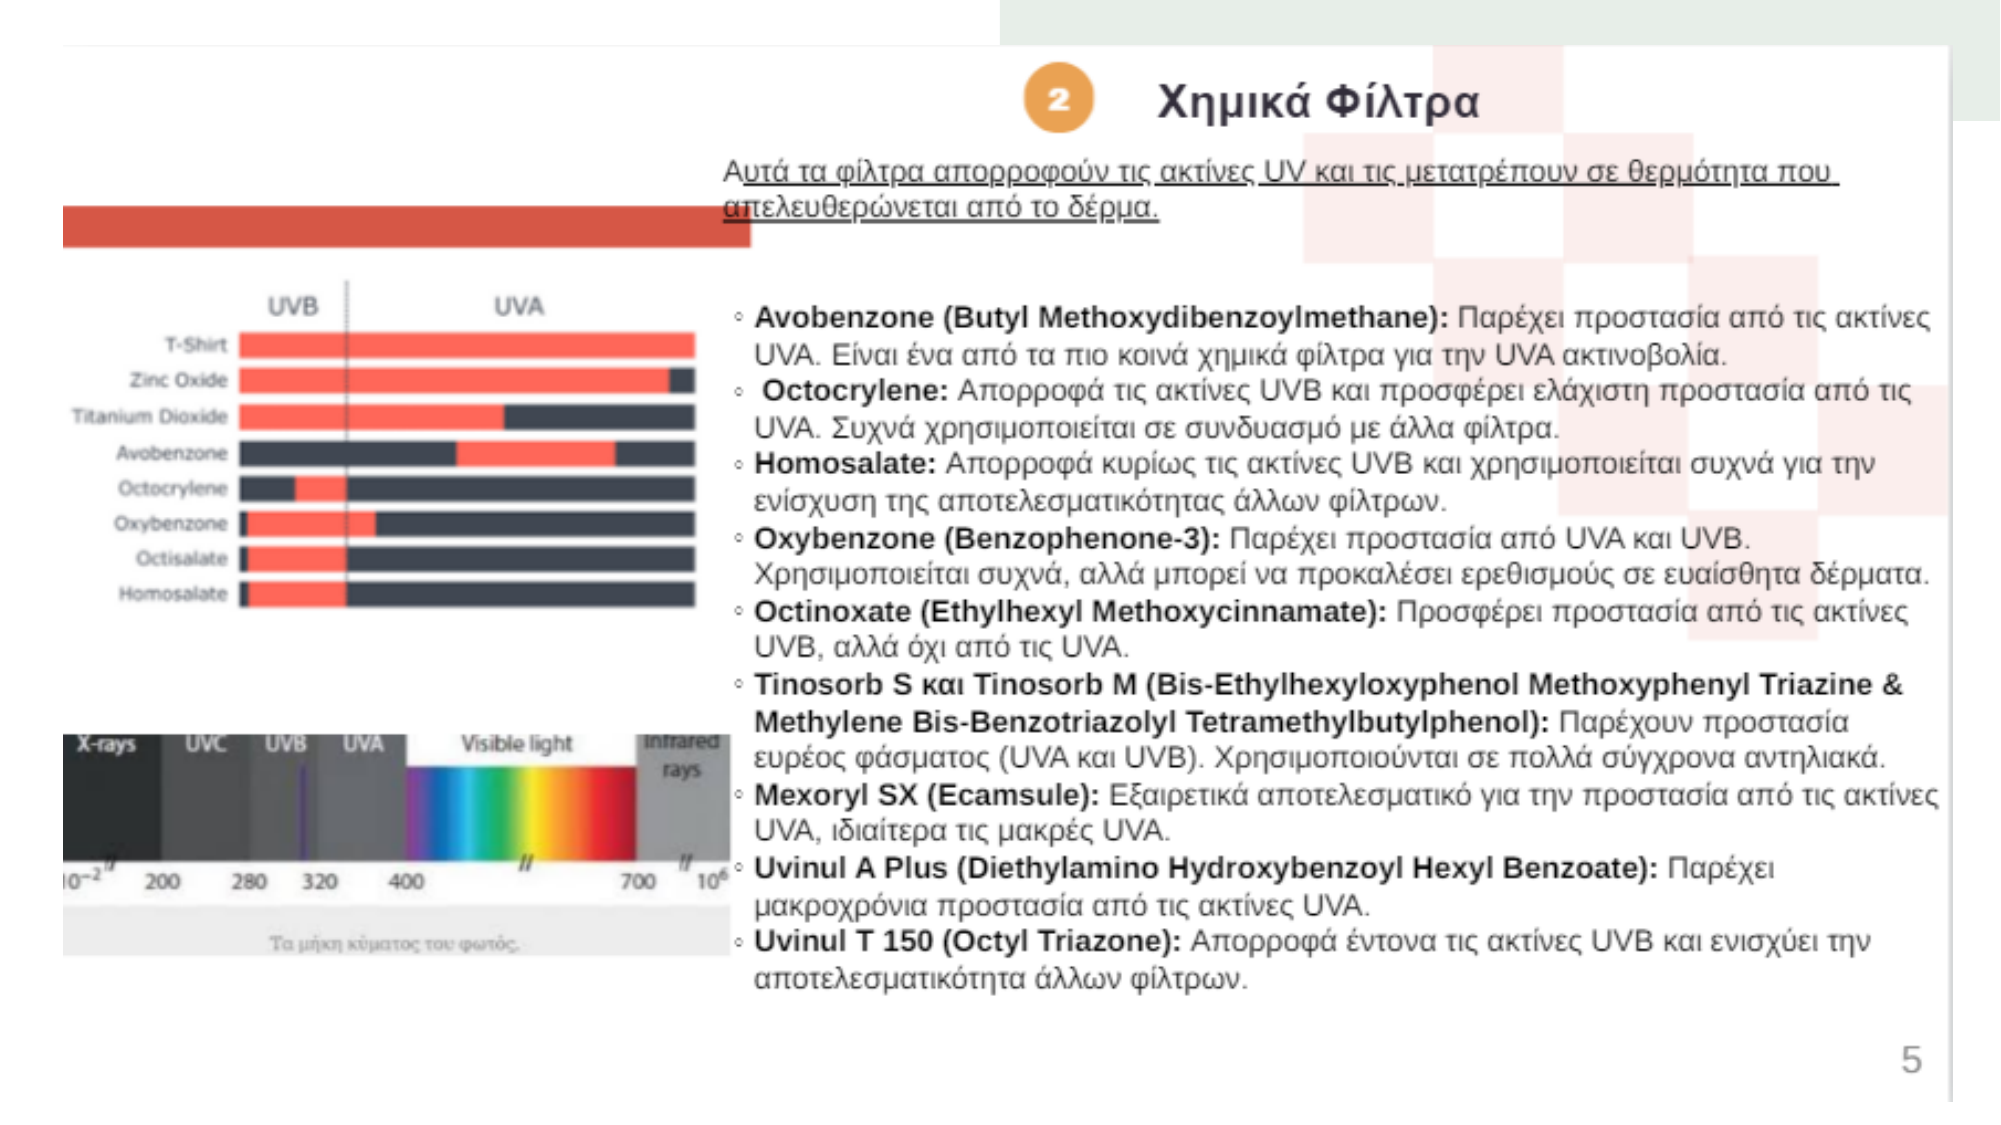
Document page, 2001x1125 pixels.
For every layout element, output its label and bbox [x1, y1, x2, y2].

picture [63, 45, 1953, 1103]
